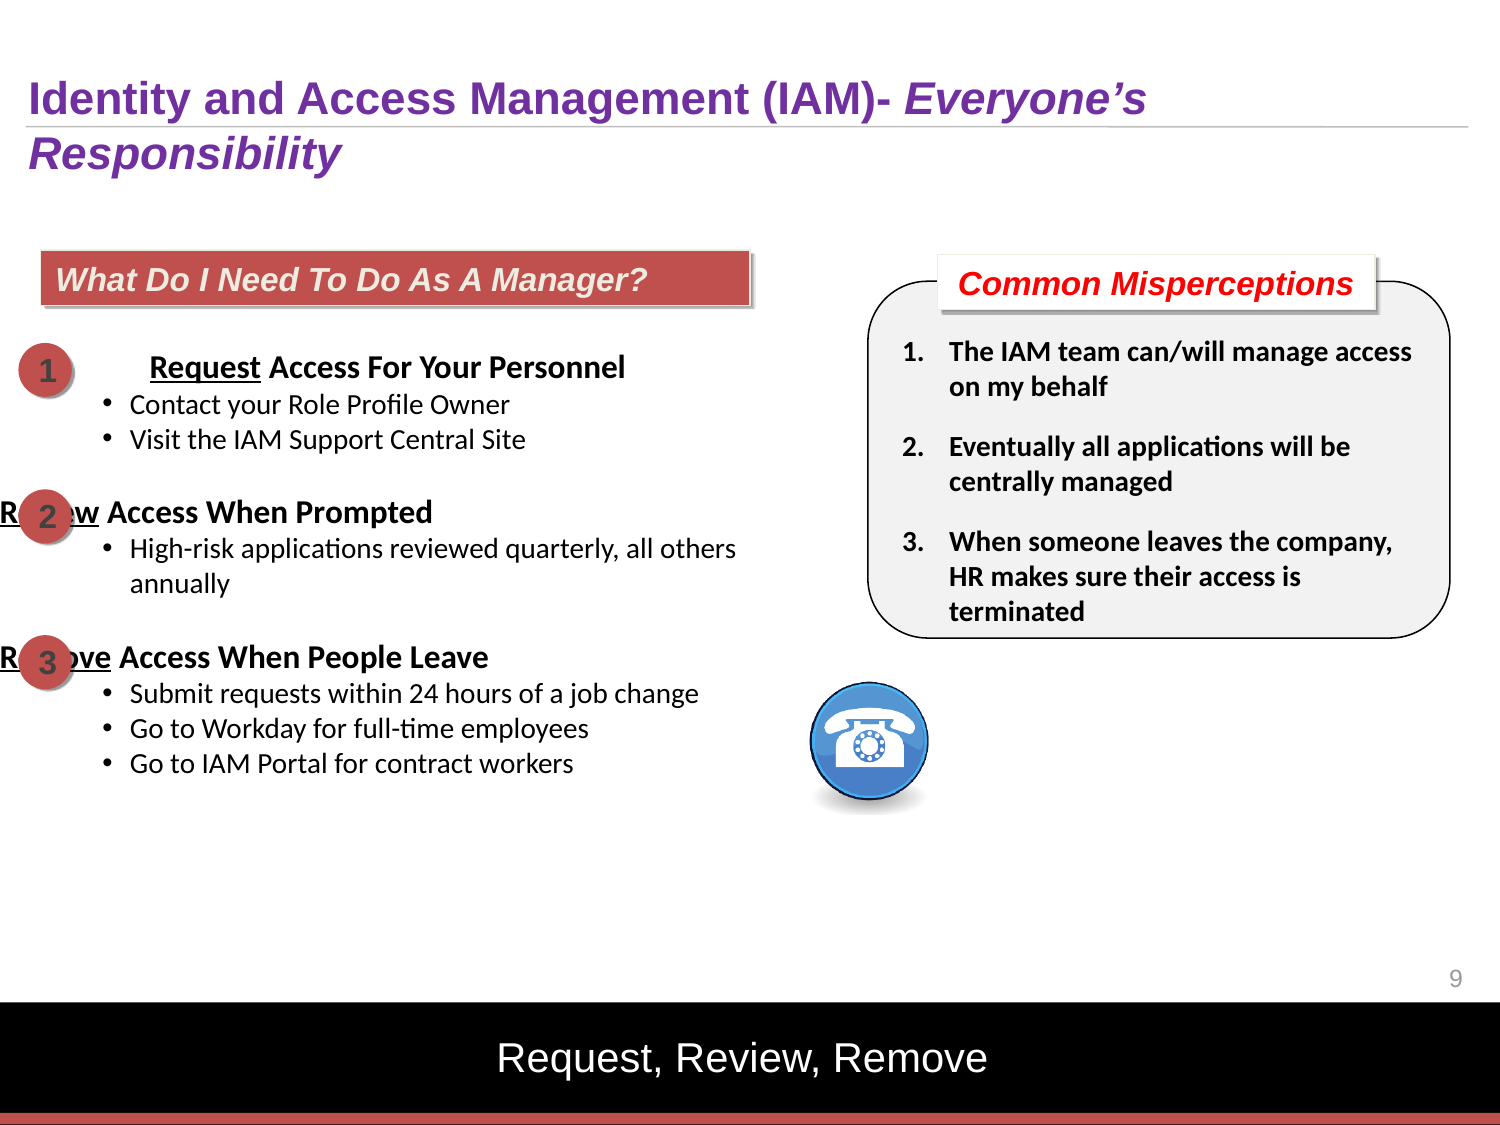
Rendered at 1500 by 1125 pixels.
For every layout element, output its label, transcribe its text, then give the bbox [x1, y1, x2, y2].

text_box [908, 635, 1410, 639]
text_box Common Misperceptions [937, 254, 1375, 310]
text_box [867, 281, 1450, 623]
text_box Request Access For Your Personnel Contact your Role Profile Owner Visit the IAM Support Central Site Review Access When Prompted High-risk applications reviewed quarterly, all others annually Remove Access When People Leave Submit requests within 24 hours of a job change Go to Workday for full-time employees Go to IAM Portal for contract workers [0, 337, 775, 788]
text_box Request, Review, Remove [46, 999, 1454, 1113]
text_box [18, 341, 72, 397]
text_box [18, 487, 72, 544]
text_box Identity and Access Management (IAM)- Everyone’s Responsibility [28, 111, 1468, 186]
picture [801, 681, 935, 815]
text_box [18, 633, 72, 690]
text_box What Do I Need To Do As A Manager? [40, 250, 750, 306]
text_box The IAM team can/will manage access on my behalf Eventually all applications will be centrally managed When someone leaves the company, HR makes sure their access is terminated [887, 324, 1433, 635]
